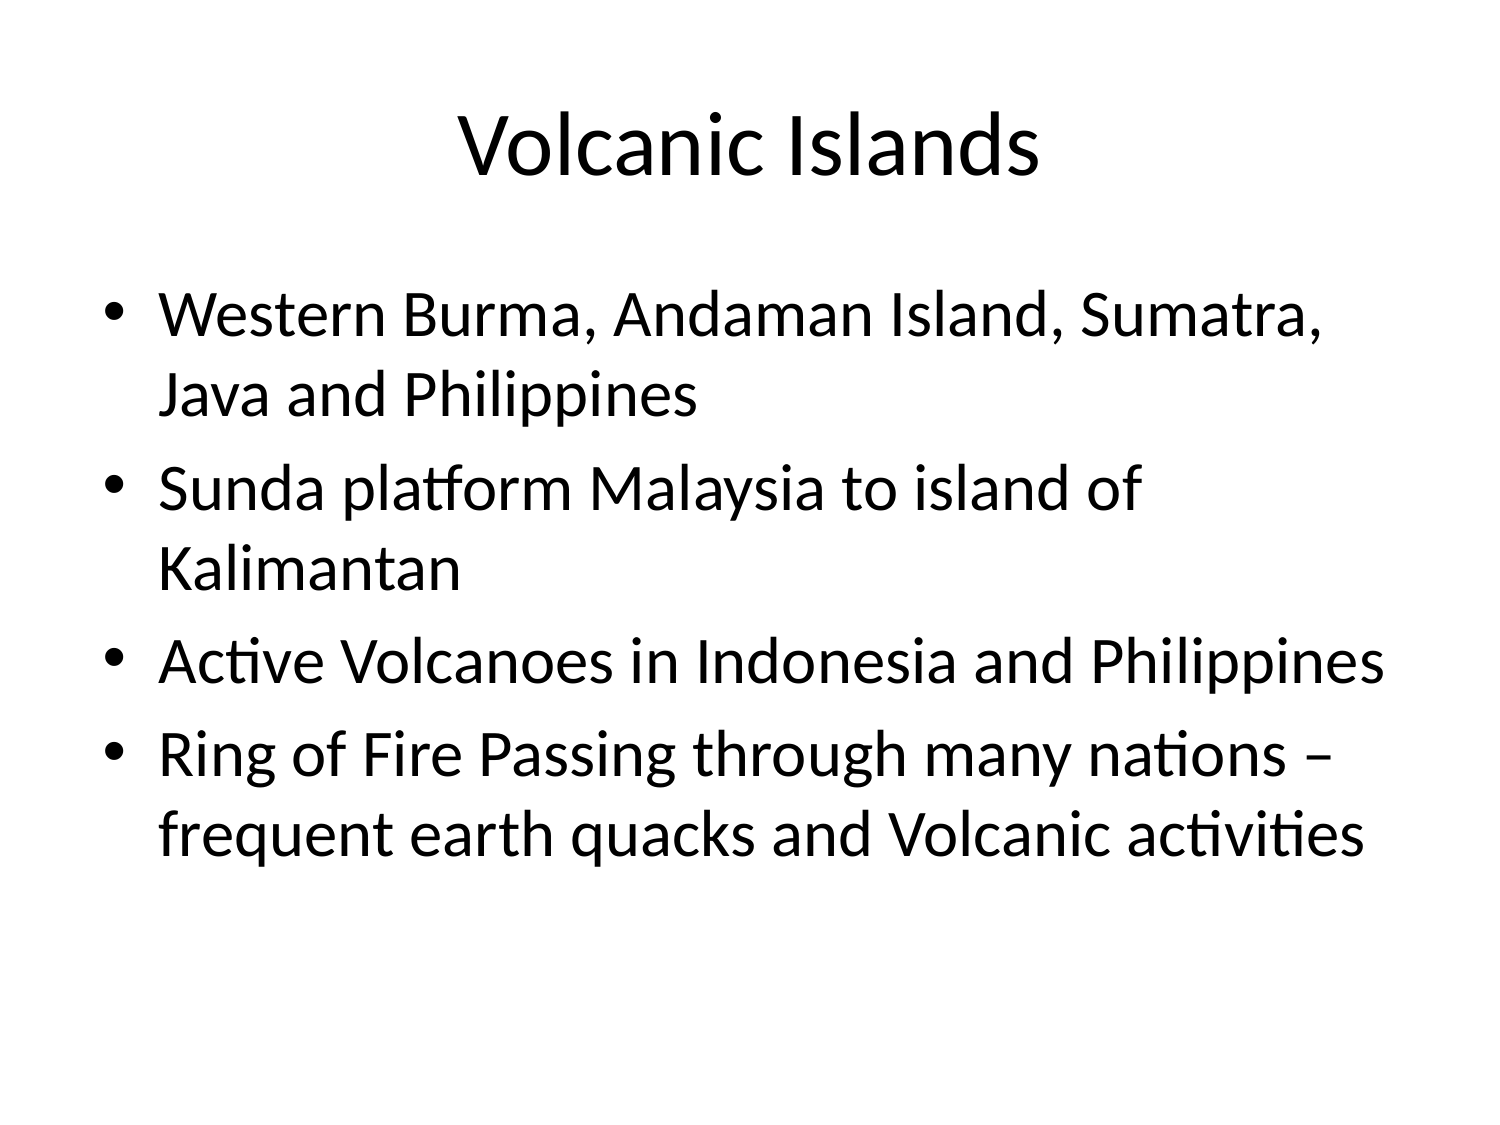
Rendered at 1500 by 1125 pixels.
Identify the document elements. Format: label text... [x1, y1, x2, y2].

list Western Burma, Andaman Island, Sumatra, Java and Philippines Sunda platform Malaysia to island of Kalimantan Active Volcanoes in Indonesia and Philippines Ring of Fire Passing through many nations – frequent earth quacks and Volcanic activities [87, 262, 1438, 1005]
title Volcanic Islands [75, 45, 1425, 233]
